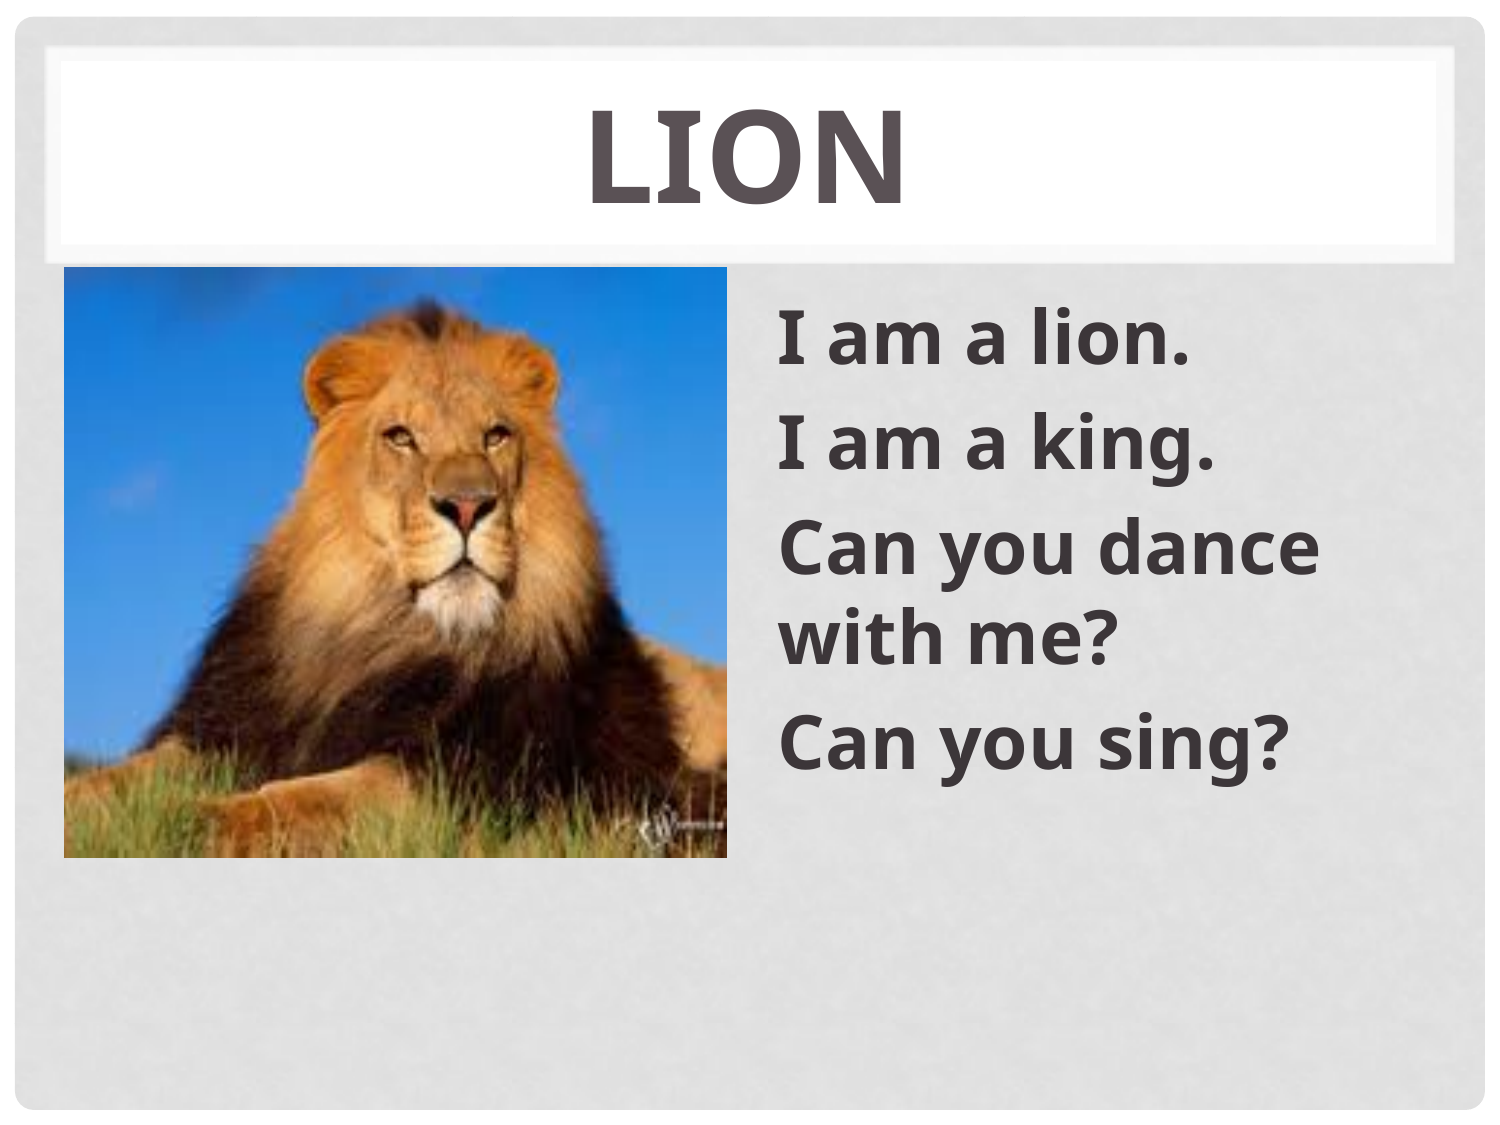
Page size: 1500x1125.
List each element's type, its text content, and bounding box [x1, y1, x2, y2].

title LION [69, 66, 1425, 238]
list I am a lion. I am a king. Can you dance with me? Can you sing? [762, 281, 1425, 1005]
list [64, 266, 727, 858]
